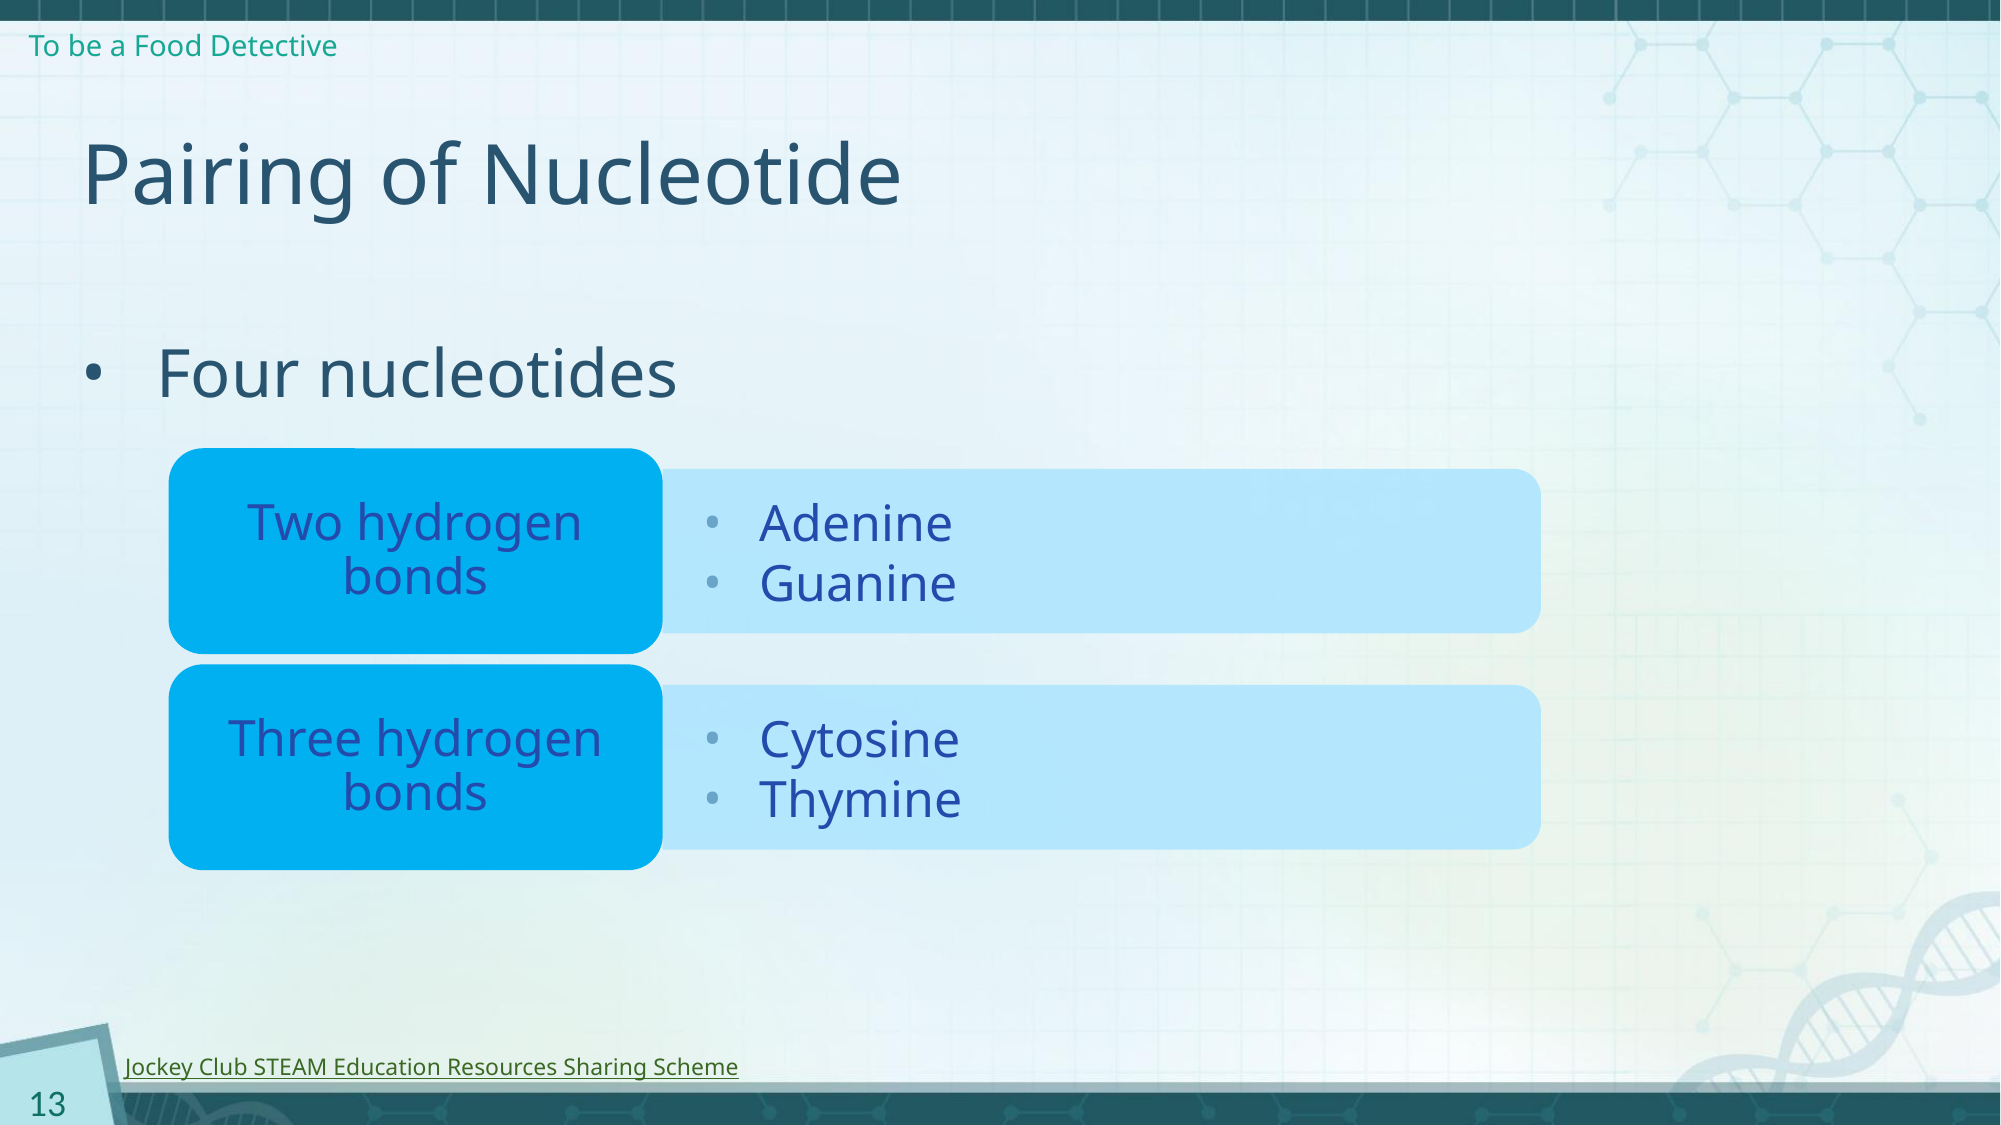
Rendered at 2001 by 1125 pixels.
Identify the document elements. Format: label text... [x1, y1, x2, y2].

picture [0, 0, 2001, 1125]
title Pairing of Nucleotide [61, 63, 1571, 279]
slide_number 13 [0, 1071, 96, 1125]
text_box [168, 447, 1542, 871]
list Four nucleotides [61, 281, 1862, 1040]
